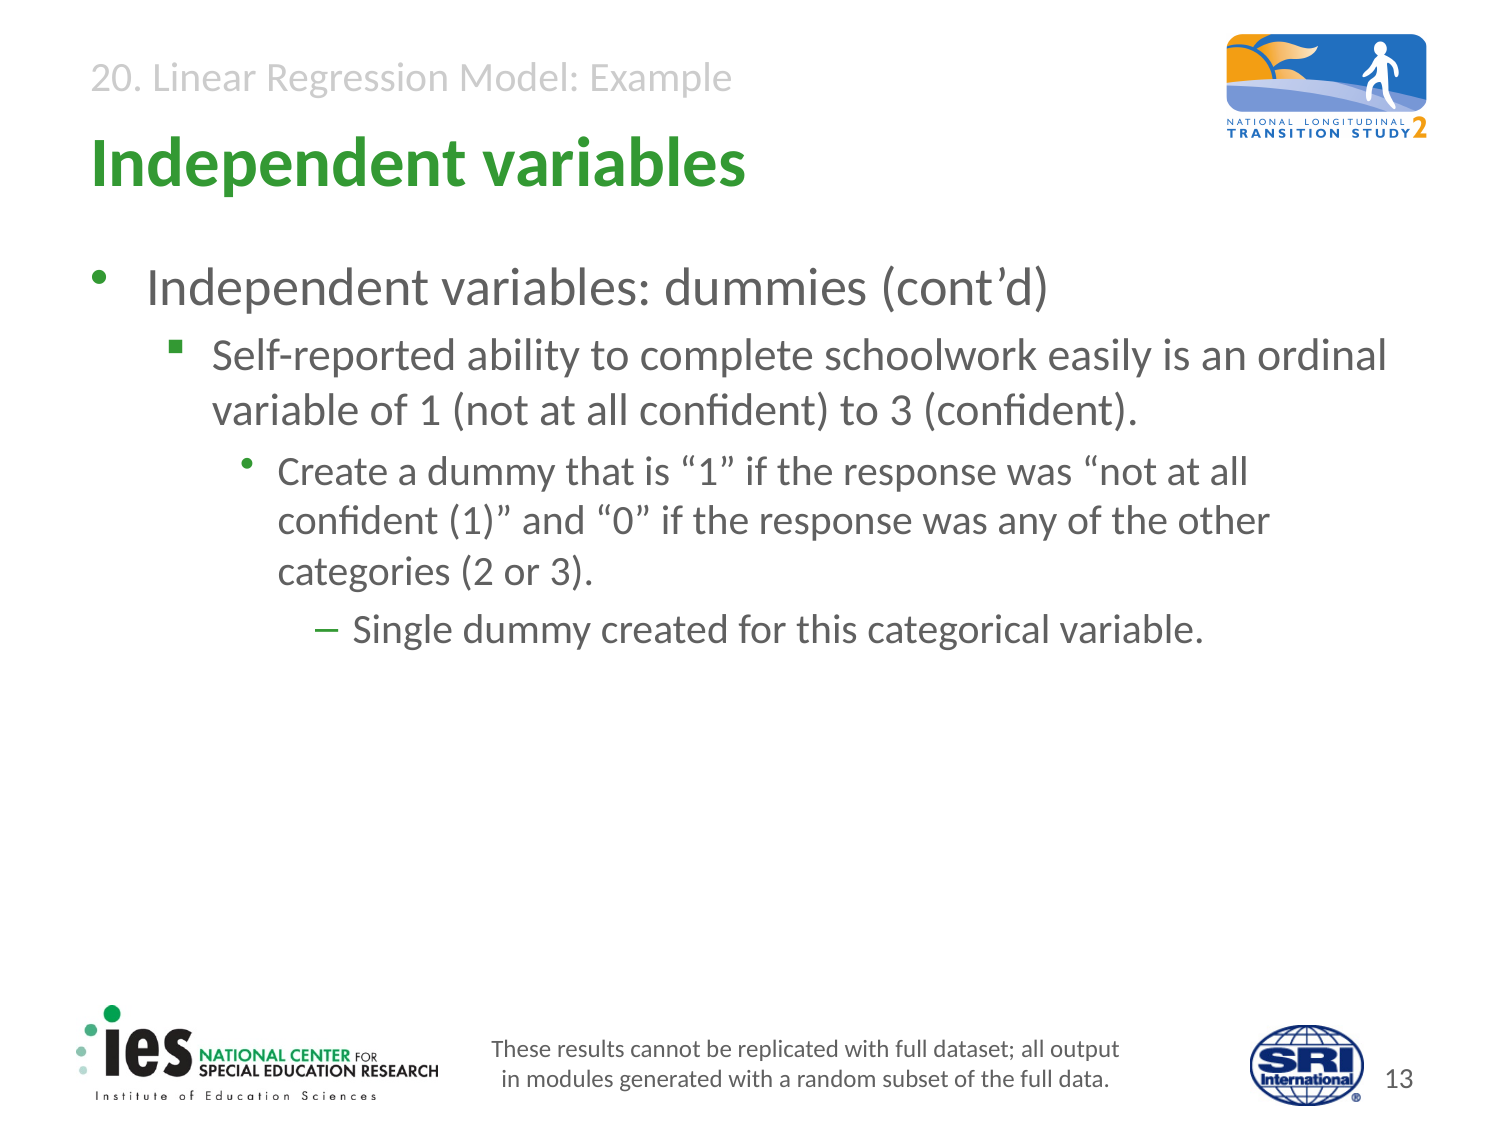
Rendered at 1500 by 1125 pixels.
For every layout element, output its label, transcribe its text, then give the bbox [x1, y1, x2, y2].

slide_number 12 [1324, 1051, 1429, 1125]
picture [1250, 1025, 1364, 1106]
title Independent variables [74, 90, 1426, 226]
picture [76, 1005, 438, 1100]
list Independent variables: dummies (cont’d) Self-reported ability to complete schoolwork easily is an ordinal variable of 1 (not at all confident) to 3 (confident). Create a dummy that is “1” if the response was “not at all confident (1)” and “0” if the response was any of the other categories (2 or 3). Single dummy created for this categorical variable. [74, 243, 1426, 987]
footer These results cannot be replicated with full dataset; all output in modules generated with a random subset of the full data. [299, 1024, 1313, 1104]
